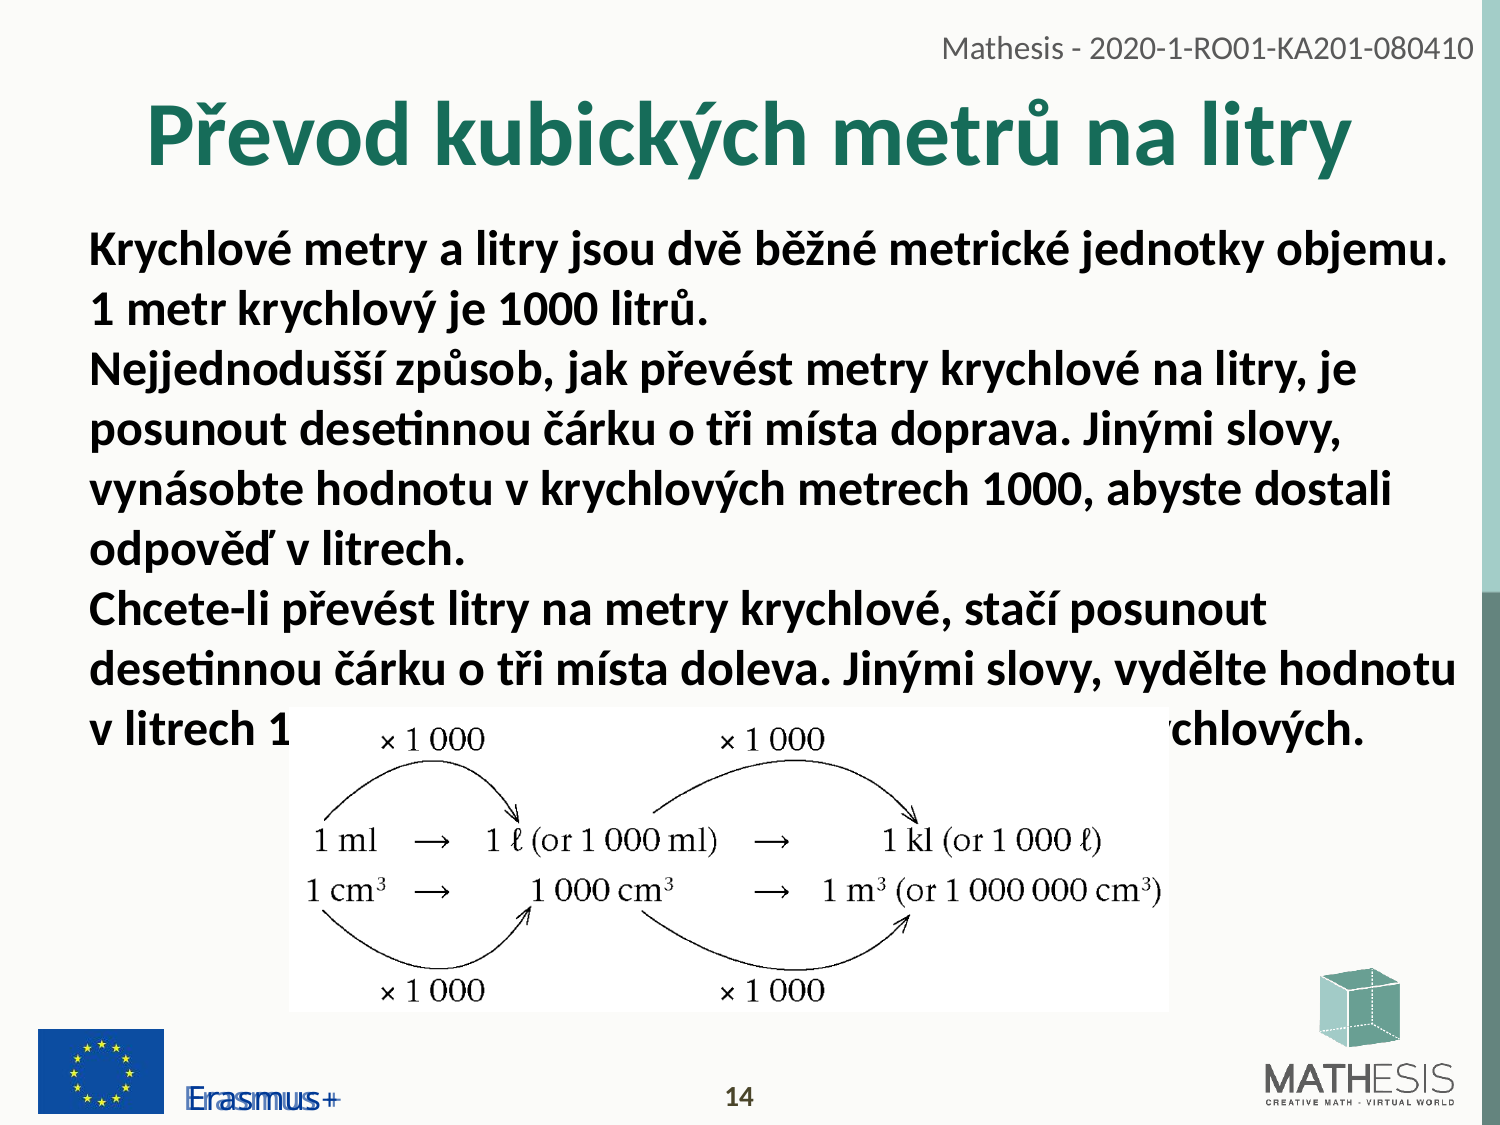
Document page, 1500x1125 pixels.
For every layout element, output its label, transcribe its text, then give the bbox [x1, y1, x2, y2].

picture [289, 706, 1169, 1012]
title Převod kubických metrů na litry [75, 66, 1425, 208]
picture [38, 1029, 164, 1114]
text_box Krychlové metry a litry jsou dvě běžné metrické jednotky objemu. 1 metr krychlový je 1000 litrů. Nejjednodušší způsob, jak převést metry krychlové na litry, je posunout desetinnou čárku o tři místa doprava. Jinými slovy, vynásobte hodnotu v krychlových metrech 1000, abyste dostali odpověď v litrech. Chcete-li převést litry na metry krychlové, stačí posunout desetinnou čárku o tři místa doleva. Jinými slovy, vydělte hodnotu v litrech 1000, abyste dostali odpověď v metrech krychlových. [75, 208, 1493, 763]
